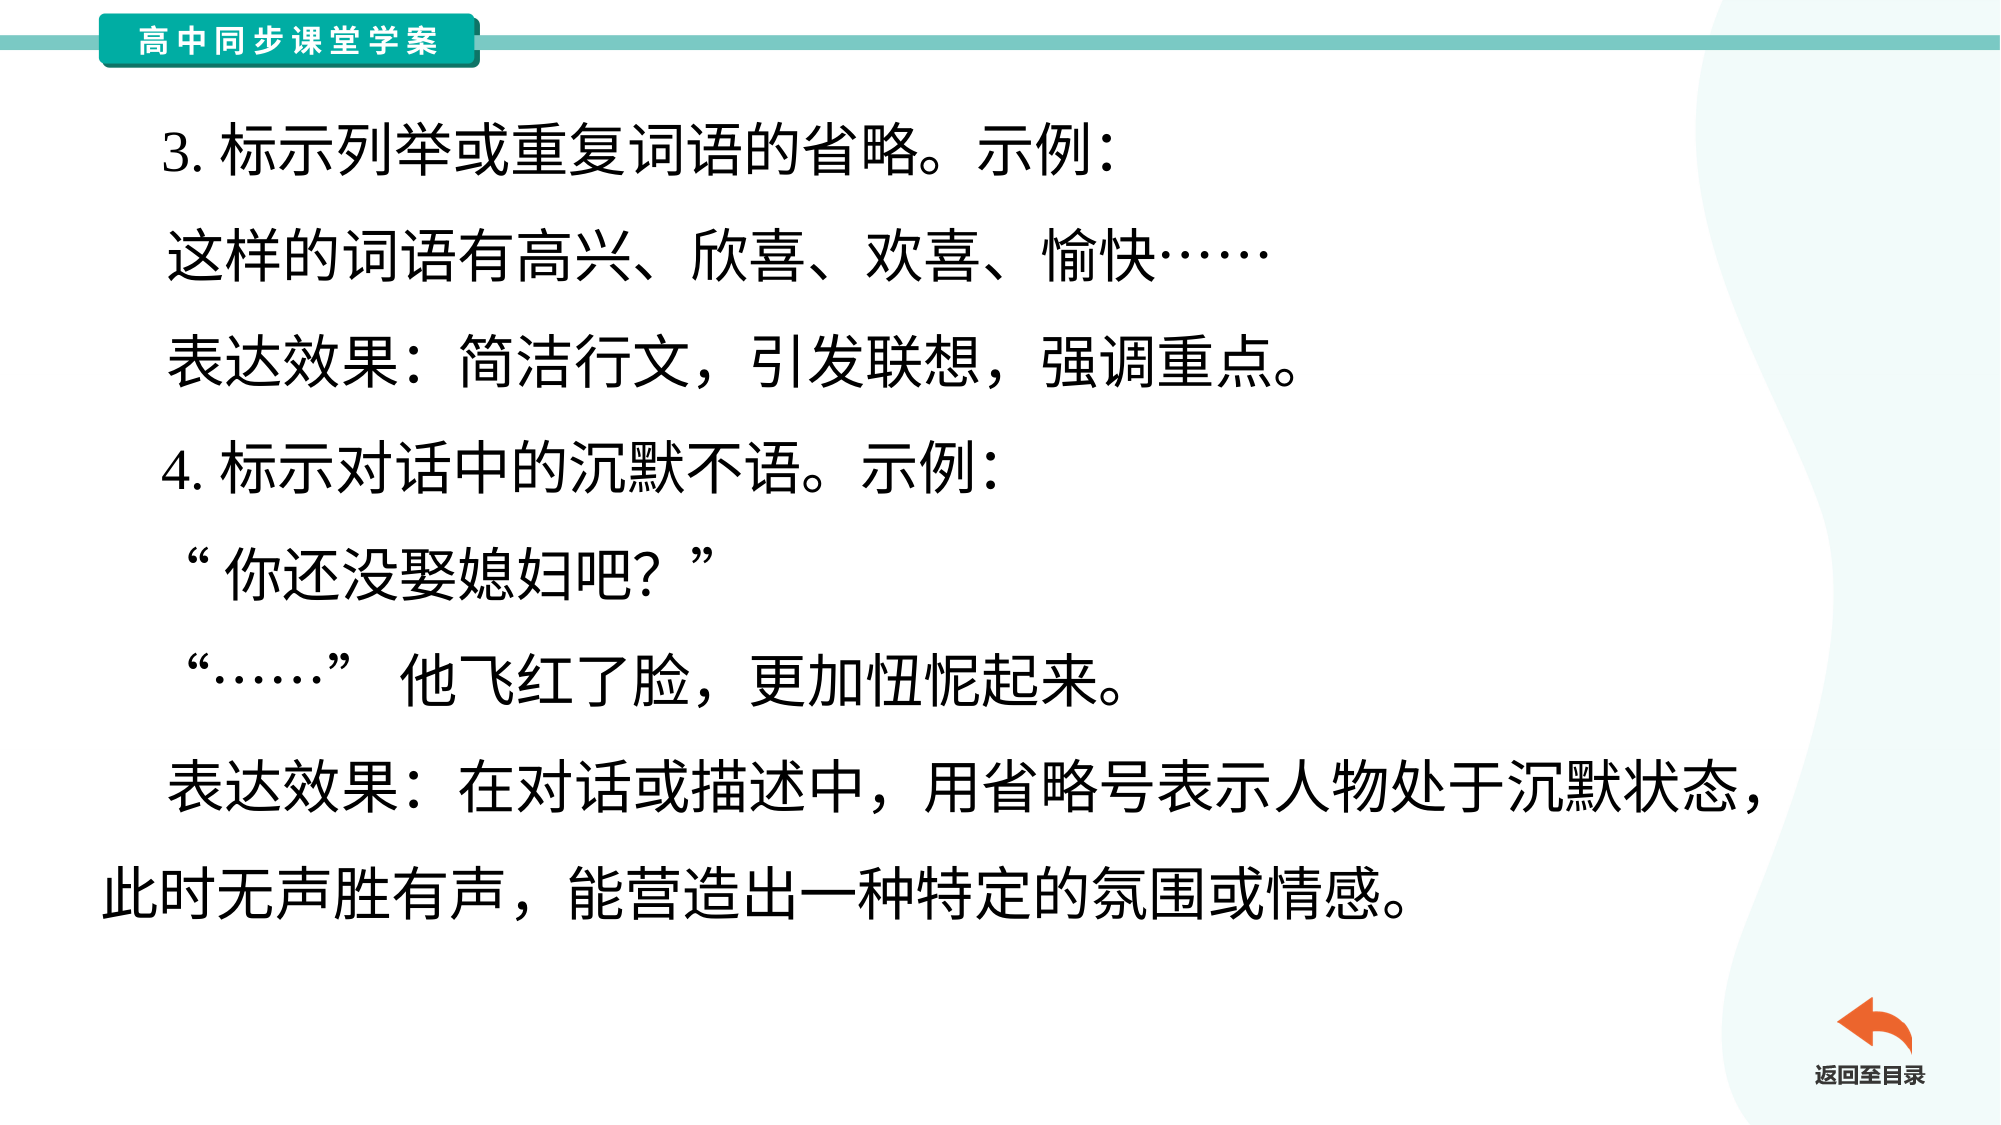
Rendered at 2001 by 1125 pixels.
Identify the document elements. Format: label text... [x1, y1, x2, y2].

text_box 3.标示列举或重复词语的省略。示例： 这样的词语有高兴、欣喜、欢喜、愉快…… 表达效果：简洁行文，引发联想，强调重点。 4.标示对话中的沉默不语。示例： “你还没娶媳妇吧？” “……”他飞红了脸，更加忸怩起来。 表达效果：在对话或描述中，用省略号表示人物处于沉默状态， 此时无声胜有声，能营造出一种特定的氛围或情感。 [100, 76, 1899, 927]
picture [0, 0, 2000, 1125]
